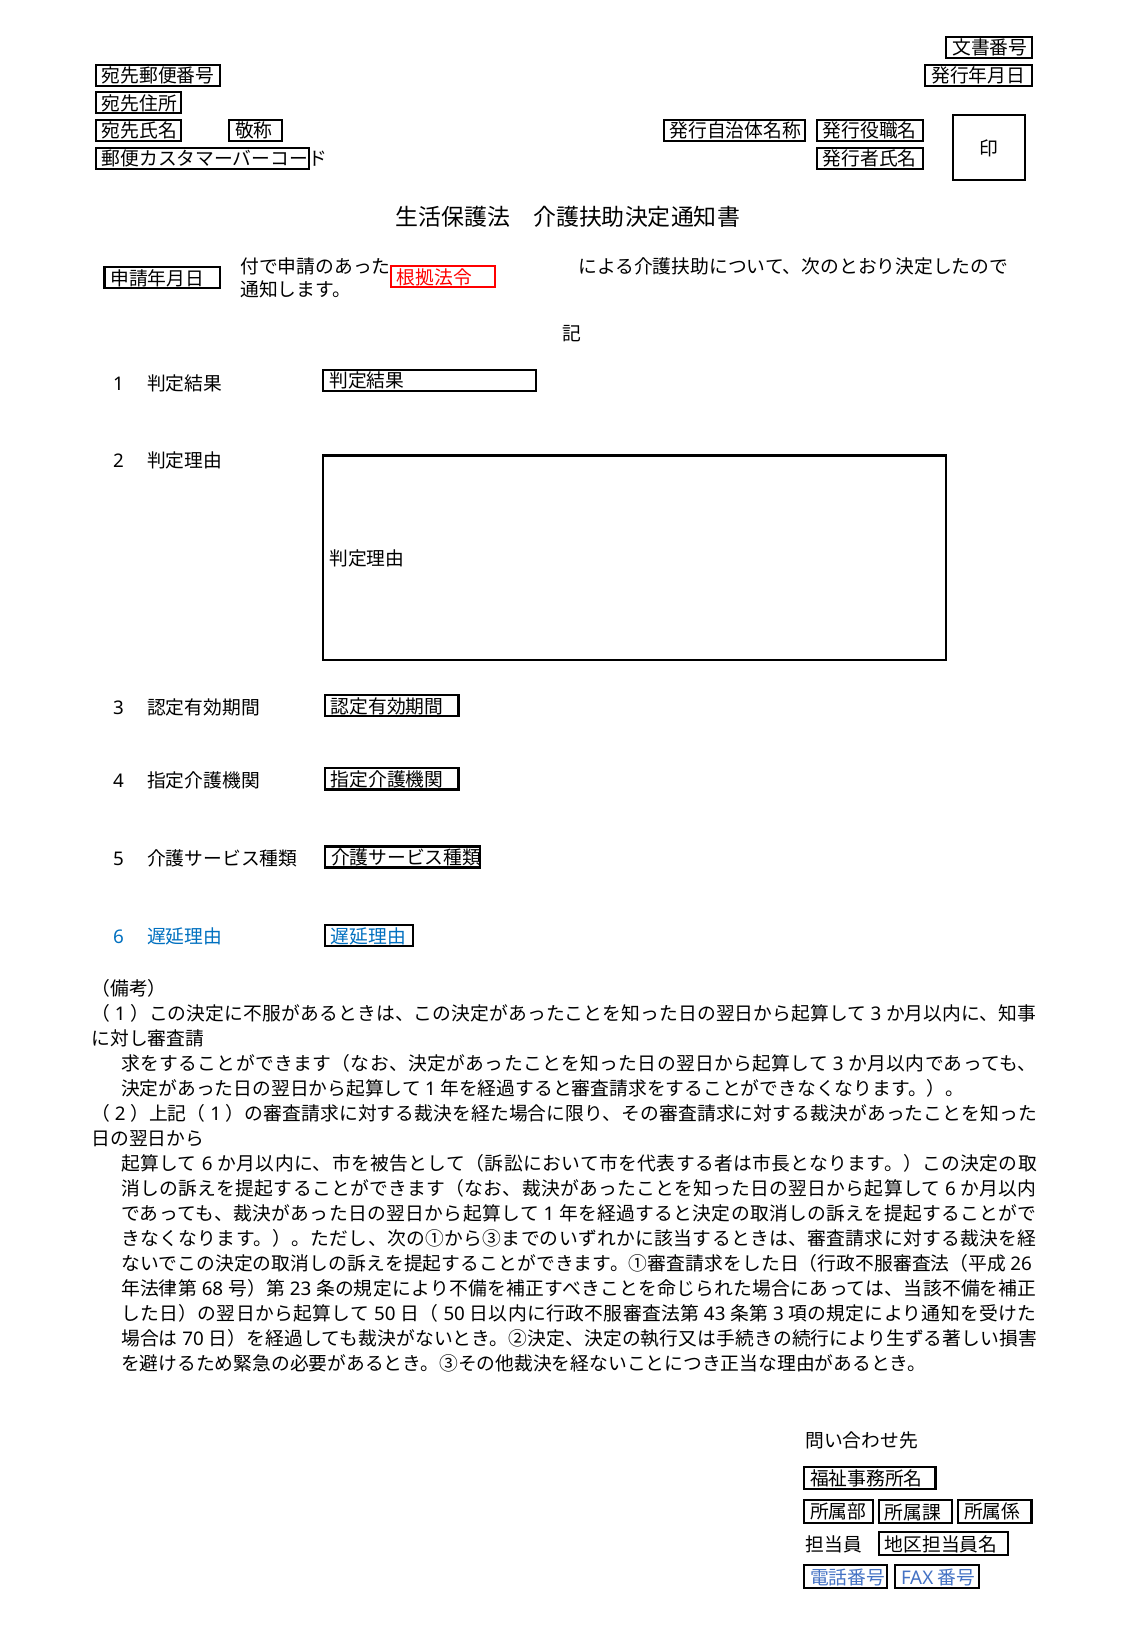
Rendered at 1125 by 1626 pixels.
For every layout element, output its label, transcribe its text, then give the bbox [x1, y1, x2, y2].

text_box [663, 114, 1025, 181]
text_box 1 判定結果 [98, 352, 1037, 402]
text_box 6 遅延理由 [98, 906, 1037, 955]
text_box 2 判定理由 [98, 430, 1037, 479]
text_box 生活保護法 介護扶助決定通知書 [95, 195, 1041, 238]
text_box 4 指定介護機関 [98, 750, 1037, 799]
text_box （備考） （1）この決定に不服があるときは、この決定があったことを知った日の翌日から起算して3か月以内に、知事に対し審査請 求をすることができます（なお、決定があったことを知った日の翌日から起算して3か月以内であっても、決定があった日の翌日から起算して1年を経過すると審査請求をすることができなくなります。）。 （2）上記（1）の審査請求に対する裁決を経た場合に限り、その審査請求に対する裁決があったことを知った日の翌日から 起算して6か月以内に、市を被告として（訴訟において市を代表する者は市長となります。）この決定の取消しの訴えを提起することができます（なお、裁決があったことを知った日の翌日から起算して6か月以内であっても、裁決があった日の翌日から起算して1年を経過すると決定の取消しの訴えを提起することができなくなります。）。ただし、次の①から③までのいずれかに該当するときは、審査請求に対する裁決を経ないでこの決定の取消しの訴えを提起することができます。①審査請求をした日（行政不服審査法（平成26年法律第68号）第23条の規定により不備を補正すべきことを命じられた場合にあっては、当該不備を補正した日）の翌日から起算して50日（50日以内に行政不服審査法第43条第3項の規定により通知を受けた場合は70日）を経過しても裁決がないとき。②決定、決定の執行又は手続きの続行により生ずる著しい損害を避けるため緊急の必要があるとき。③その他裁決を経ないことにつき正当な理由があるとき。 [91, 974, 1037, 1375]
text_box 5 介護サービス種類 [98, 828, 1037, 877]
text_box 判定理由 [322, 479, 947, 661]
text_box 根拠法令 [390, 265, 496, 288]
text_box 3 認定有効期間 [98, 677, 1037, 726]
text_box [790, 1421, 1032, 1589]
text_box 付で申請のあった による介護扶助について、次のとおり決定したので通知します。 [225, 247, 1025, 308]
text_box 記 [99, 314, 1045, 352]
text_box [95, 64, 309, 169]
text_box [925, 36, 1032, 86]
text_box 申請年月日 [103, 266, 221, 289]
